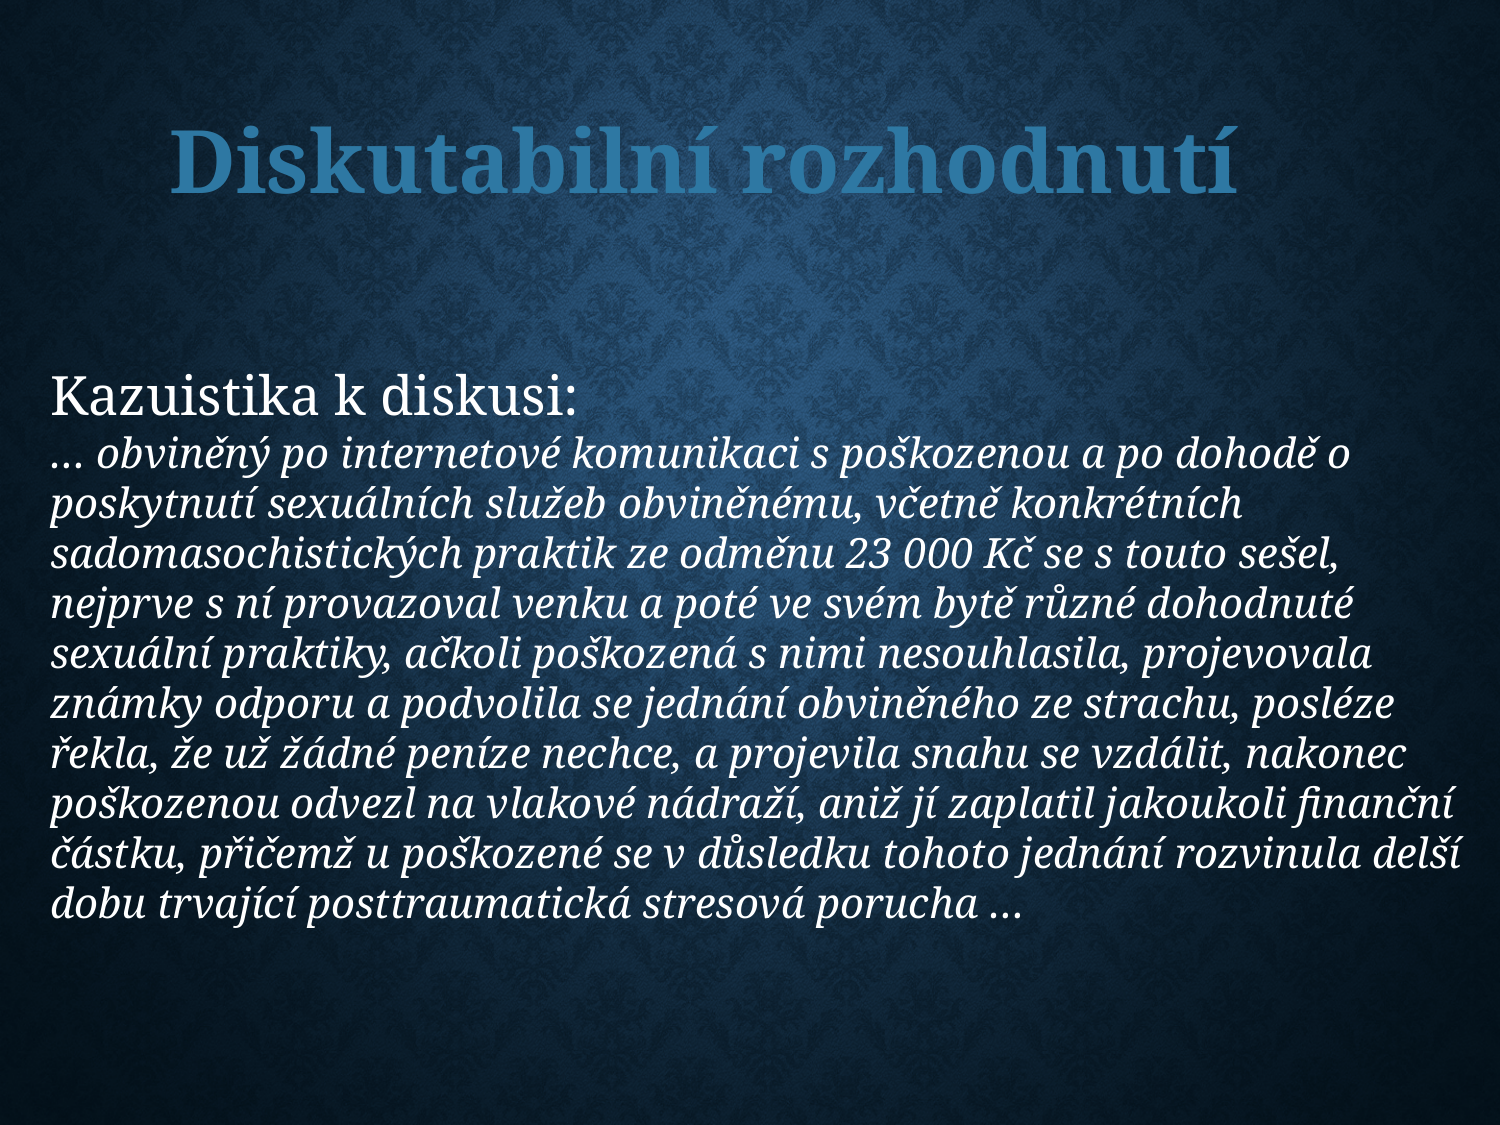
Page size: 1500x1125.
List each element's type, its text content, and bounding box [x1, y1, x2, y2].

text_box Kazuistika k diskusi: … obviněný po internetové komunikaci s poškozenou a po dohodě o poskytnutí sexuálních služeb obviněnému, včetně konkrétních sadomasochistických praktik ze odměnu 23 000 Kč se s touto sešel, nejprve s ní provazoval venku a poté ve svém bytě různé dohodnuté sexuální praktiky, ačkoli poškozená s nimi nesouhlasila, projevovala známky odporu a podvolila se jednání obviněného ze strachu, posléze řekla, že už žádné peníze nechce, a projevila snahu se vzdálit, nakonec poškozenou odvezl na vlakové nádraží, aniž jí zaplatil jakoukoli finanční částku, přičemž u poškozené se v důsledku tohoto jednání rozvinula delší dobu trvající posttraumatická stresová porucha … [35, 354, 1479, 977]
text_box Diskutabilní rozhodnutí [75, 43, 1425, 274]
